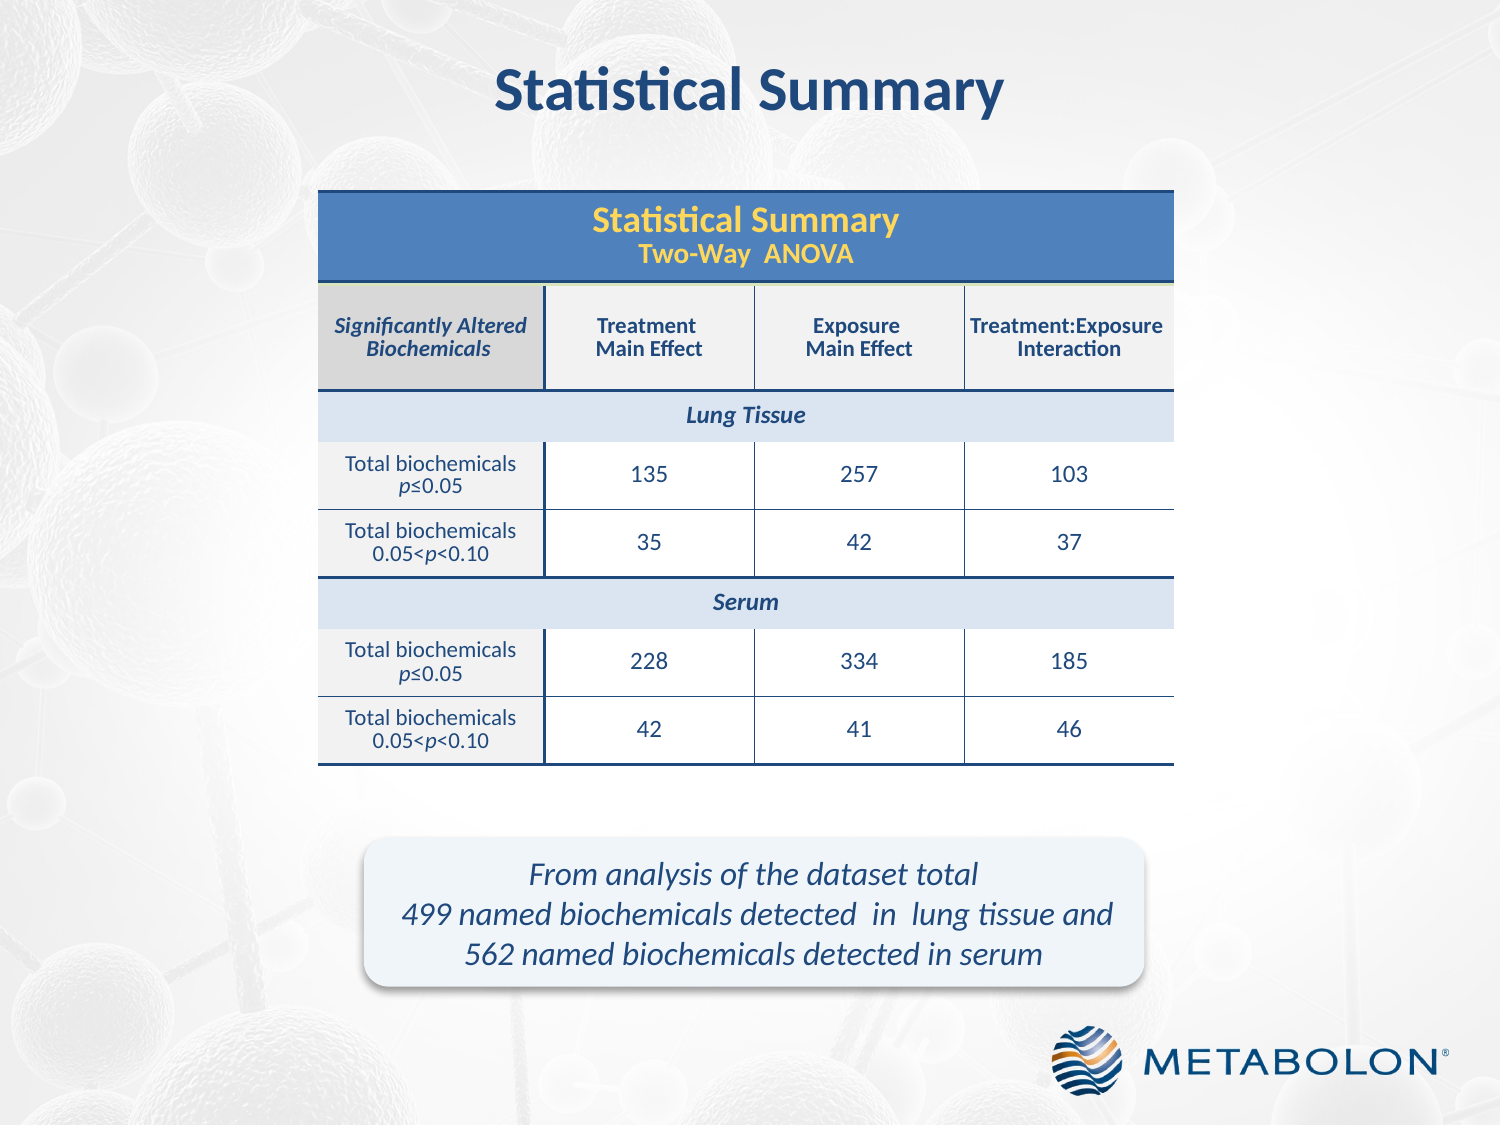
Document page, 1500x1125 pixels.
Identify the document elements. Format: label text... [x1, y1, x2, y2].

table_cell Total biochemicals p≤0.05 [318, 629, 543, 696]
table_cell Treatment Main Effect [546, 286, 754, 389]
table_cell 135 [546, 442, 754, 509]
table_cell Total biochemicals 0.05<p<0.10 [318, 697, 543, 763]
table_cell Serum [318, 579, 1174, 629]
table_cell 41 [755, 697, 964, 763]
table_cell 257 [755, 442, 964, 509]
table_cell Total biochemicals 0.05<p<0.10 [318, 510, 543, 576]
table_cell Total biochemicals p≤0.05 [318, 442, 543, 509]
table_cell 334 [755, 629, 964, 696]
table_cell Treatment:Exposure Interaction [965, 286, 1174, 389]
table_cell 103 [965, 442, 1174, 509]
picture [0, 0, 1500, 1125]
table_cell 185 [965, 629, 1174, 696]
table_header Statistical Summary Two-Way ANOVA [318, 193, 1174, 280]
table_cell 37 [965, 510, 1174, 576]
table_cell Lung Tissue [318, 392, 1174, 442]
table_cell 42 [546, 697, 754, 763]
text_box From analysis of the dataset total 499 named biochemicals detected in lung tissue and 562 named biochemicals detected in serum [363, 837, 1145, 987]
table_cell 46 [965, 697, 1174, 763]
title Statistical Summary [75, 45, 1425, 125]
table_cell Significantly Altered Biochemicals [318, 286, 543, 389]
table_cell 42 [755, 510, 964, 576]
table_cell Exposure Main Effect [755, 286, 964, 389]
table_cell 35 [546, 510, 754, 576]
table_cell 228 [546, 629, 754, 696]
